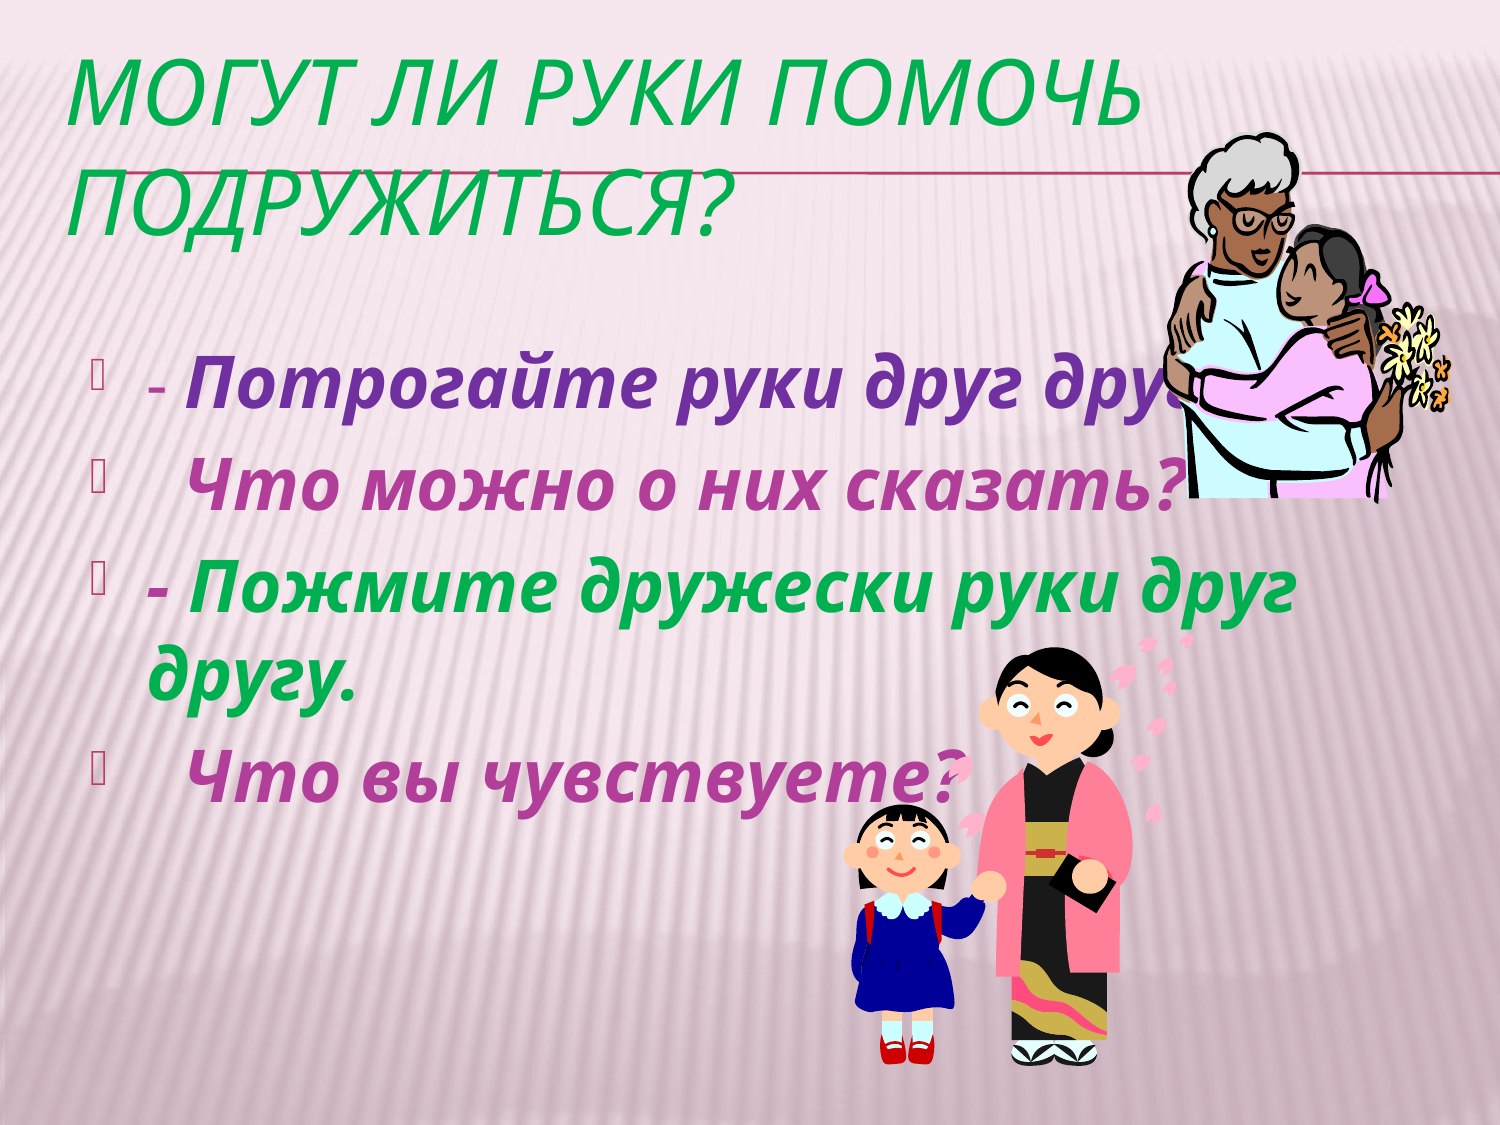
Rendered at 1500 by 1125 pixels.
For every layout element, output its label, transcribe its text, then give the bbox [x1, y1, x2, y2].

picture [1159, 128, 1455, 505]
list - Потрогайте руки друг друга. Что можно о них сказать? - Пожмите дружески руки друг другу. Что вы чувствуете? [75, 328, 1500, 1125]
title Могут ли руки помочь подружиться? [50, 75, 1475, 213]
picture [843, 632, 1196, 1067]
